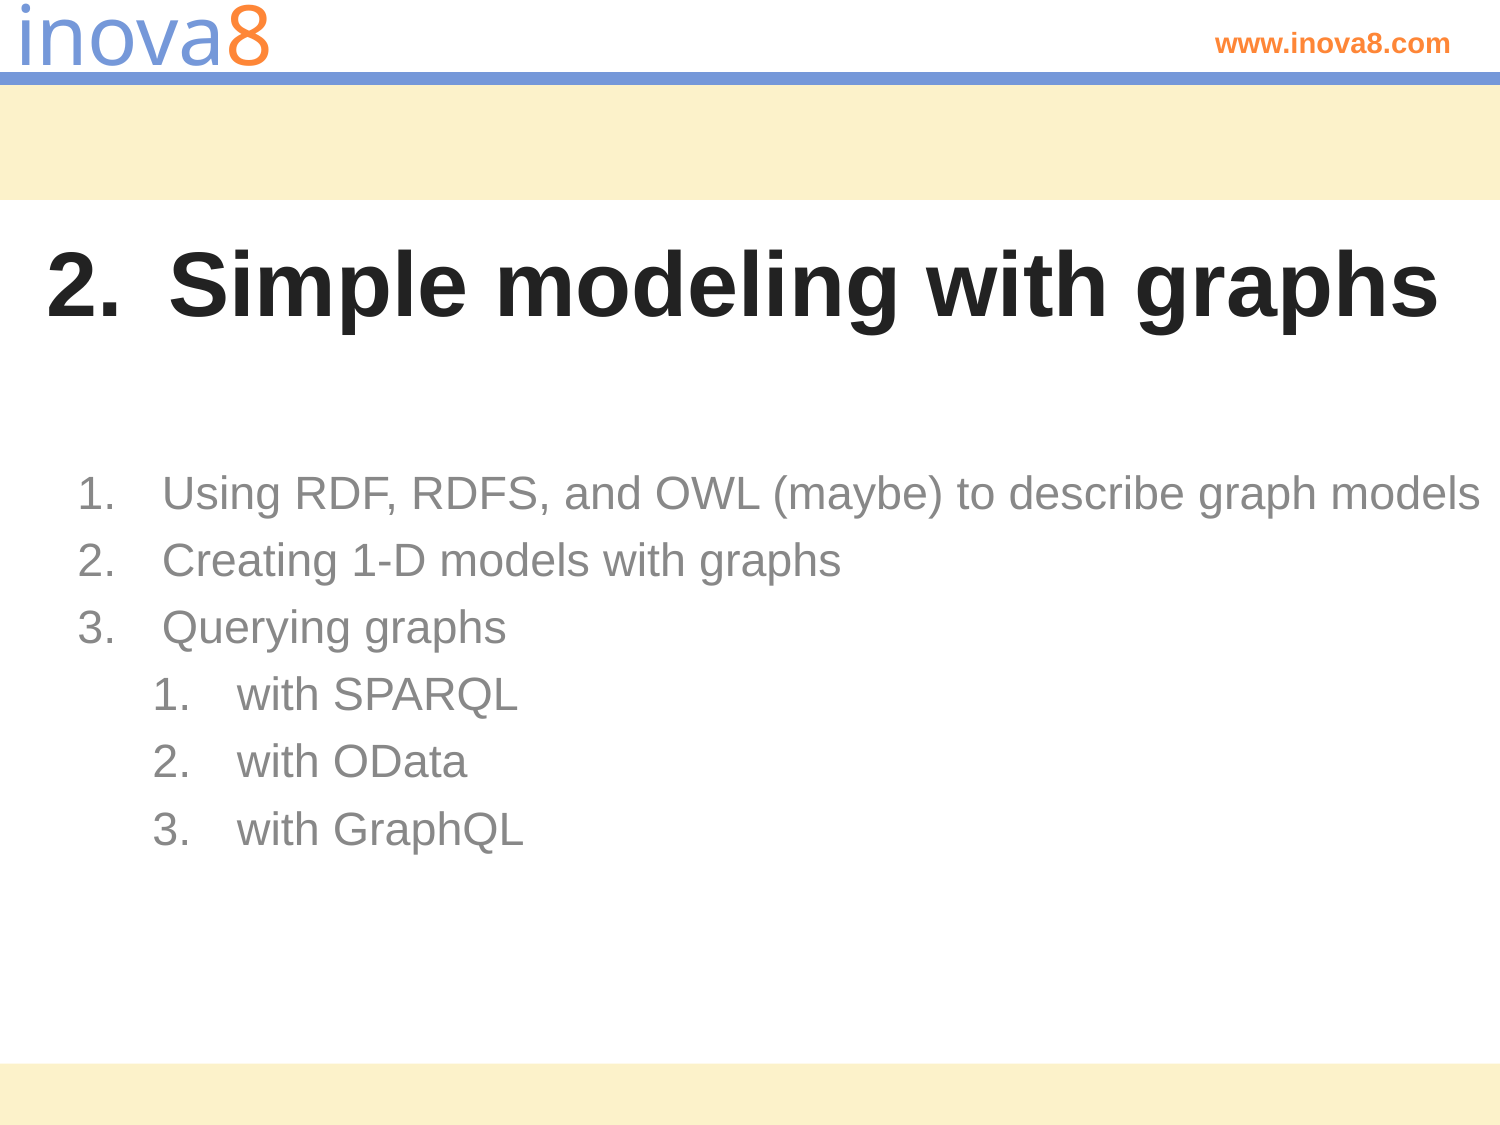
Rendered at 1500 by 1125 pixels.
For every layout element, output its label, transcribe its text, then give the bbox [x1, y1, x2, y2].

title Simple modeling with graphs [31, 159, 1469, 401]
subtitle Using RDF, RDFS, and OWL (maybe) to describe graph models Creating 1-D models with graphs Querying graphs with SPARQL with OData with GraphQL [62, 443, 1500, 869]
